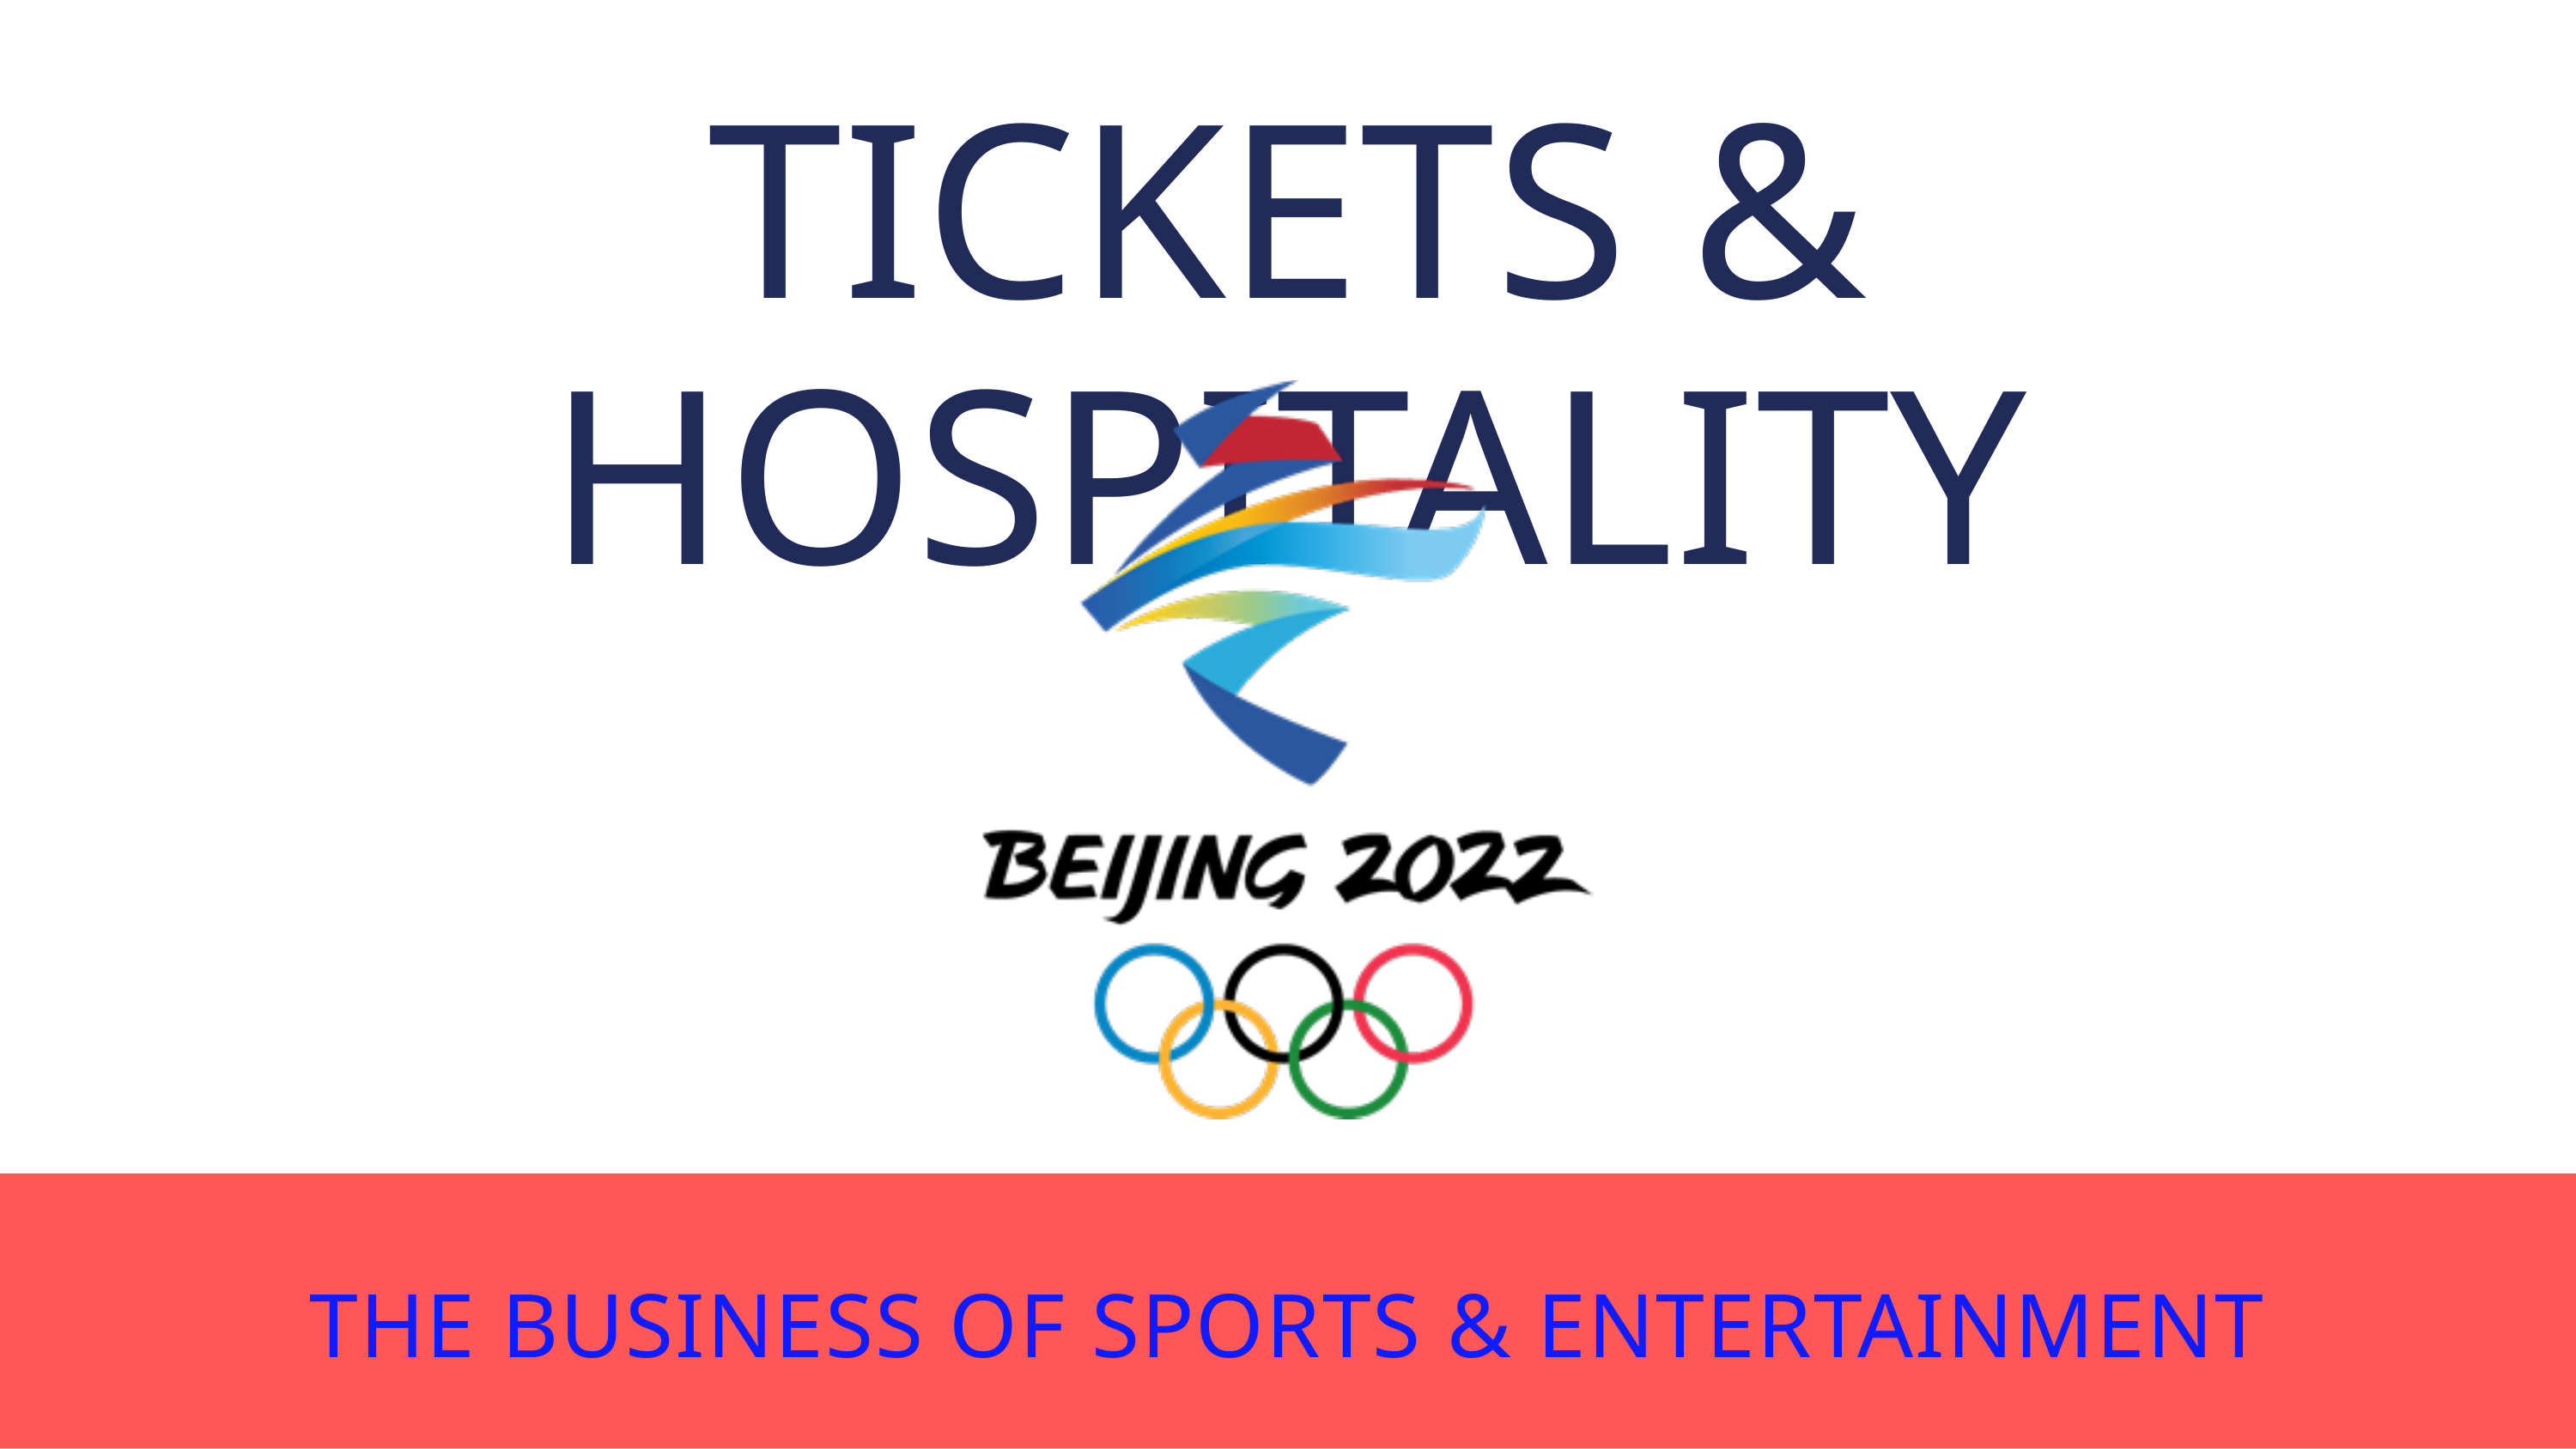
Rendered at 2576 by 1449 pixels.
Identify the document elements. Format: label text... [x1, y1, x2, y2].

text_box [0, 1173, 2576, 1449]
text_box THE BUSINESS OF SPORTS & ENTERTAINMENT [191, 1252, 2385, 1375]
picture [982, 379, 1594, 1119]
text_box TICKETS & HOSPITALITY [196, 81, 2380, 613]
